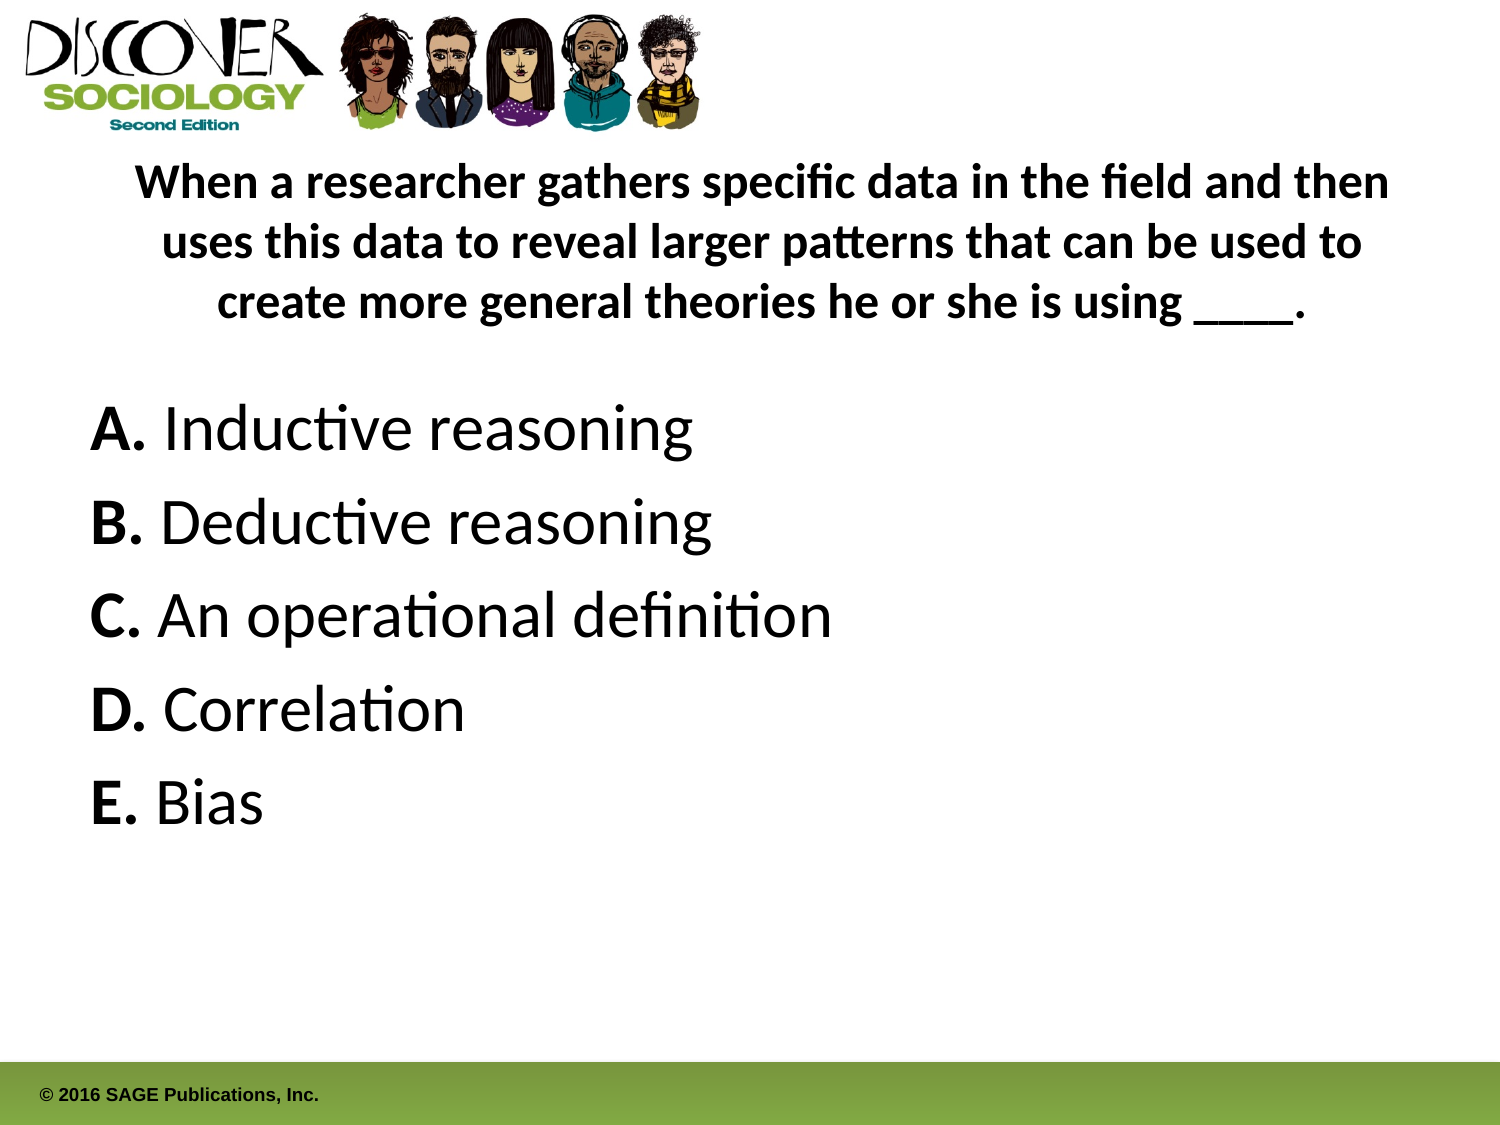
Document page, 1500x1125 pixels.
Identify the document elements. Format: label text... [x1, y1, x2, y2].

list A. Inductive reasoning B. Deductive reasoning C. An operational definition D. Correlation E. Bias [75, 376, 1425, 1119]
picture [0, 0, 1500, 1062]
title When a researcher gathers specific data in the field and then uses this data to reveal larger patterns that can be used to create more general theories he or she is using ____. [87, 174, 1438, 363]
